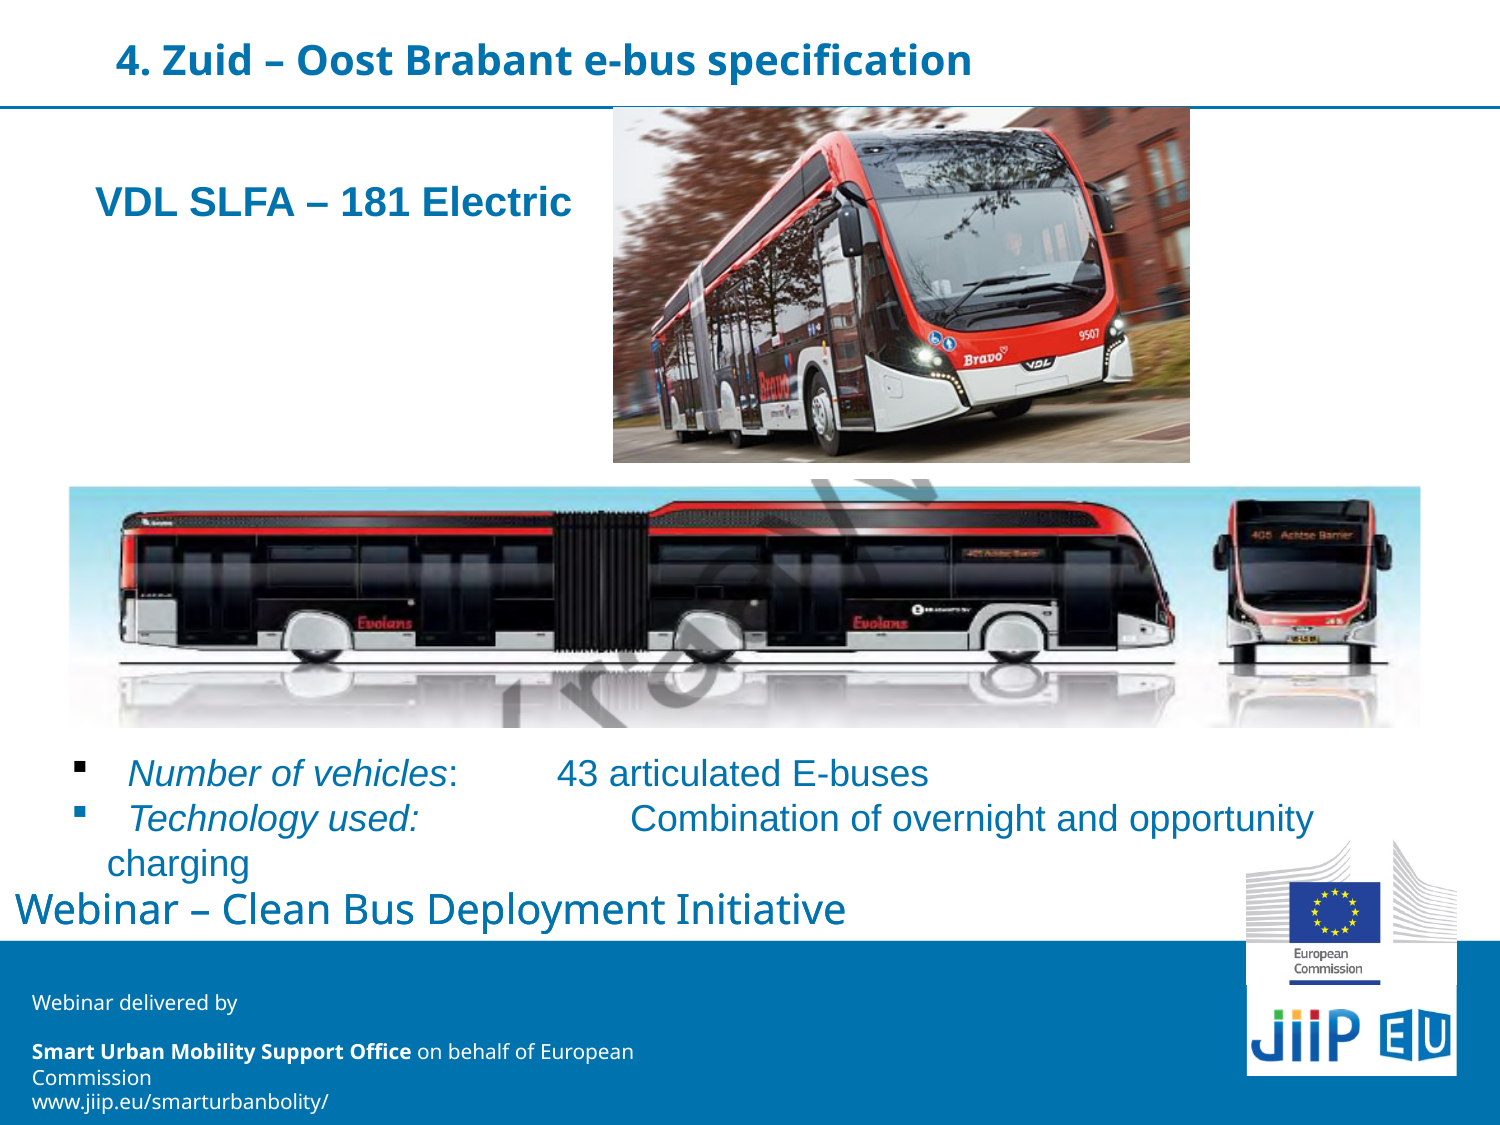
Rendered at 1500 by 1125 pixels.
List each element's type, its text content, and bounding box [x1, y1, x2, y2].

text_box VDL SLFA – 181 Electric [80, 166, 592, 232]
picture [1369, 1009, 1455, 1063]
text_box [1246, 940, 1458, 1077]
text_box Webinar – Clean Bus Deployment Initiative [0, 875, 918, 941]
picture [1251, 1009, 1360, 1063]
text_box [0, 940, 1500, 1125]
picture [1246, 839, 1457, 985]
text_box Number of vehicles: 43 articulated E-buses Technology used: Combination of overnight and opportunity charging [17, 741, 1413, 892]
picture [613, 108, 1190, 463]
text_box Webinar delivered by Smart Urban Mobility Support Office on behalf of European Commission www.jiip.eu/smarturbanbolity/ [17, 981, 750, 1122]
picture [62, 479, 1438, 728]
text_box 4. Zuid – Oost Brabant e-bus specification [101, 26, 1127, 92]
